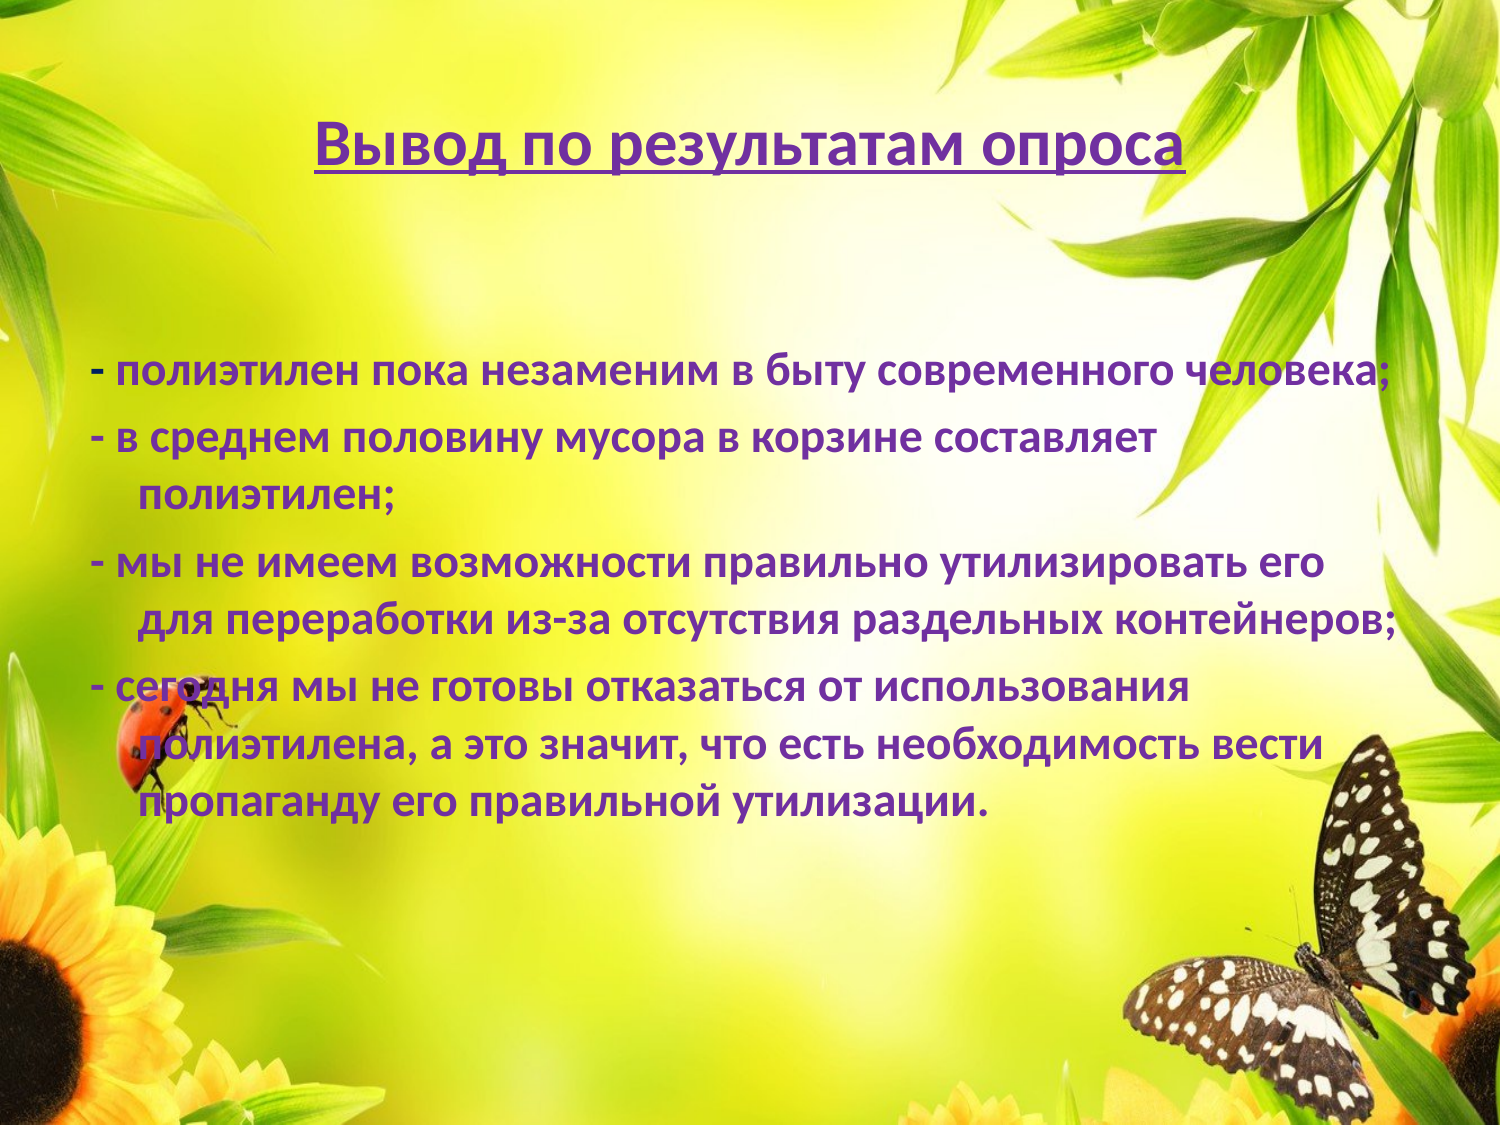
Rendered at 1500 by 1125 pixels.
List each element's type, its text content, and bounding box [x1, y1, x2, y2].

title Вывод по результатам опроса [75, 45, 1425, 233]
picture [0, 0, 1500, 1125]
list - полиэтилен пока незаменим в быту современного человека; - в среднем половину мусора в корзине составляет полиэтилен; - мы не имеем возможности правильно утилизировать его для переработки из-за отсутствия раздельных контейнеров; - сегодня мы не готовы отказаться от использования полиэтилена, а это значит, что есть необходимость вести пропаганду его правильной утилизации. [75, 262, 1425, 1005]
